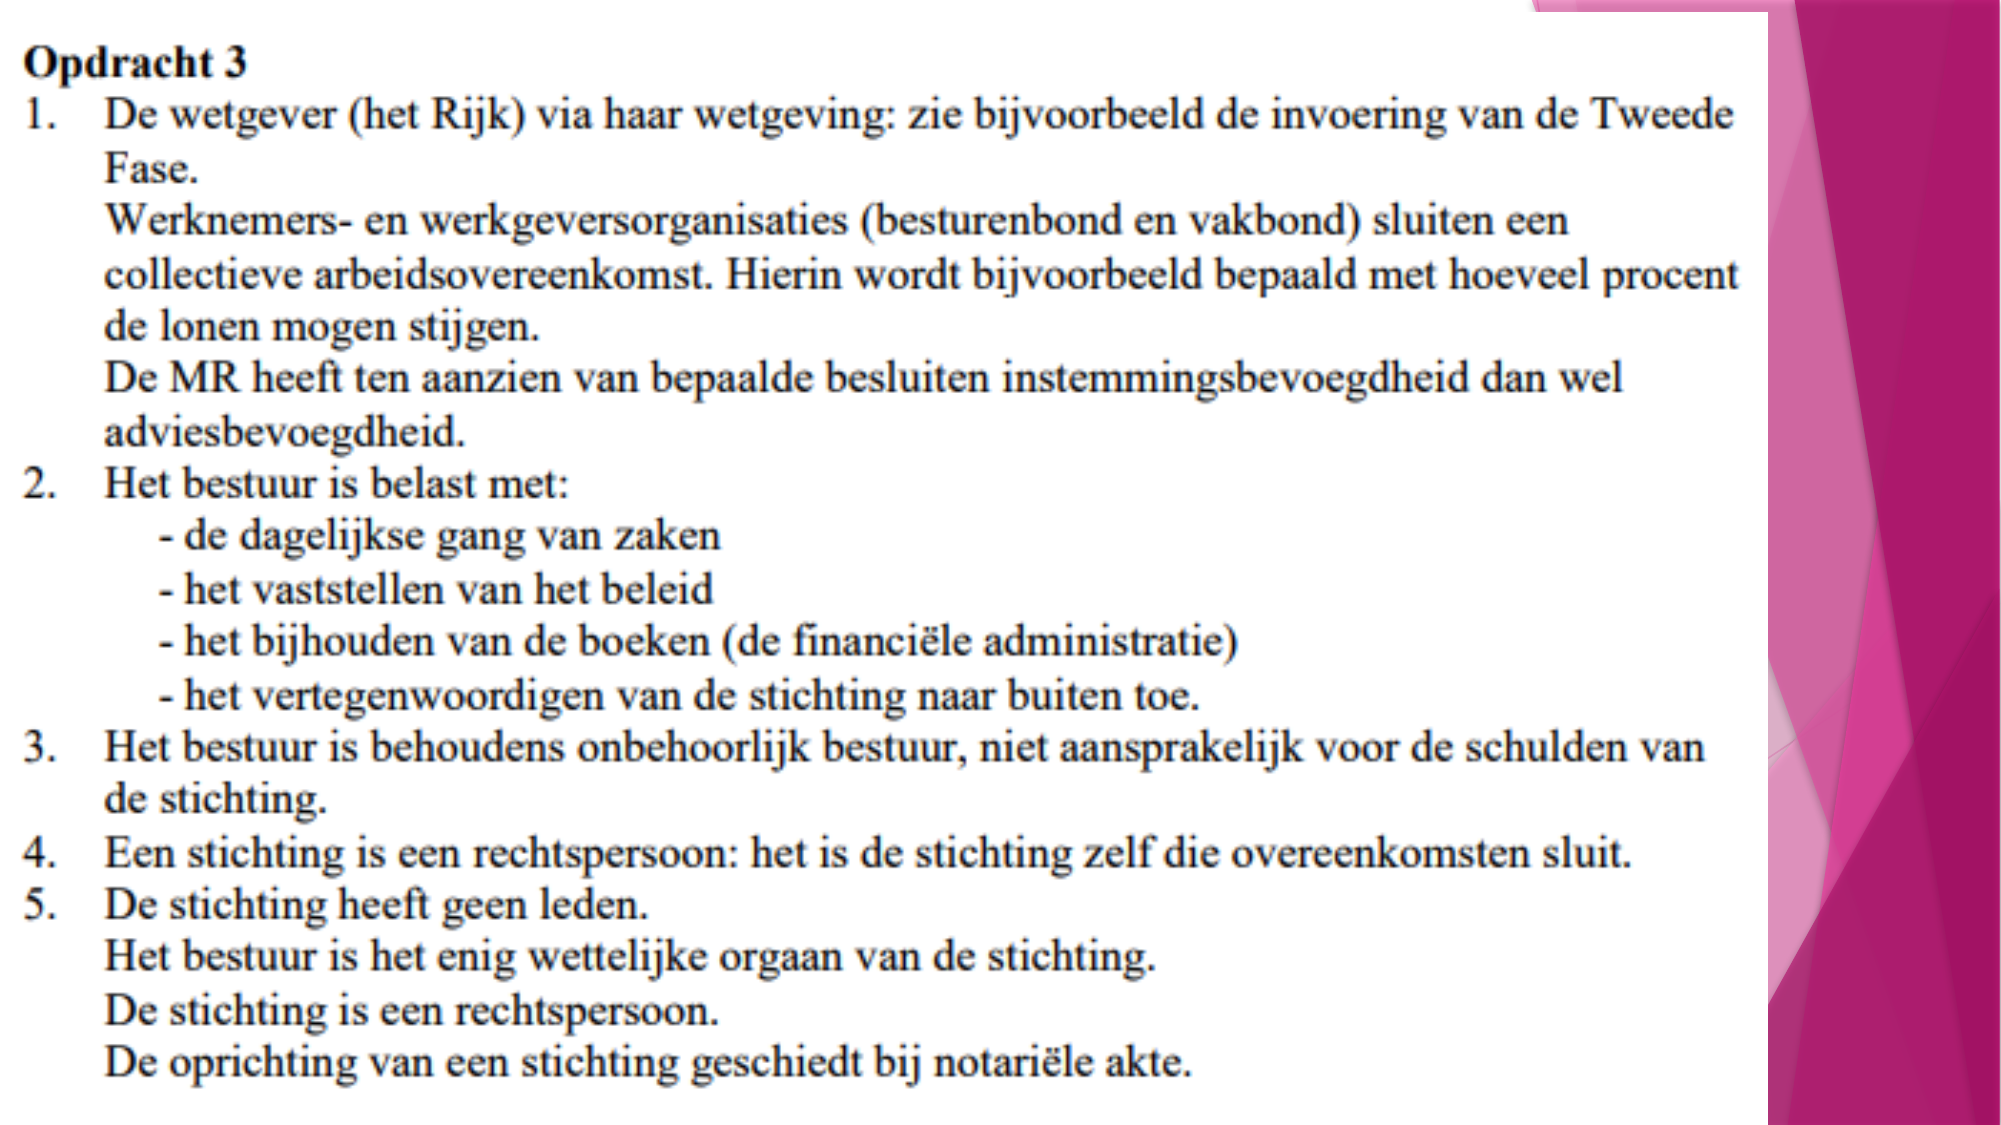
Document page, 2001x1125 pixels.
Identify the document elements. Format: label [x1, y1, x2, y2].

picture [0, 12, 1769, 1125]
